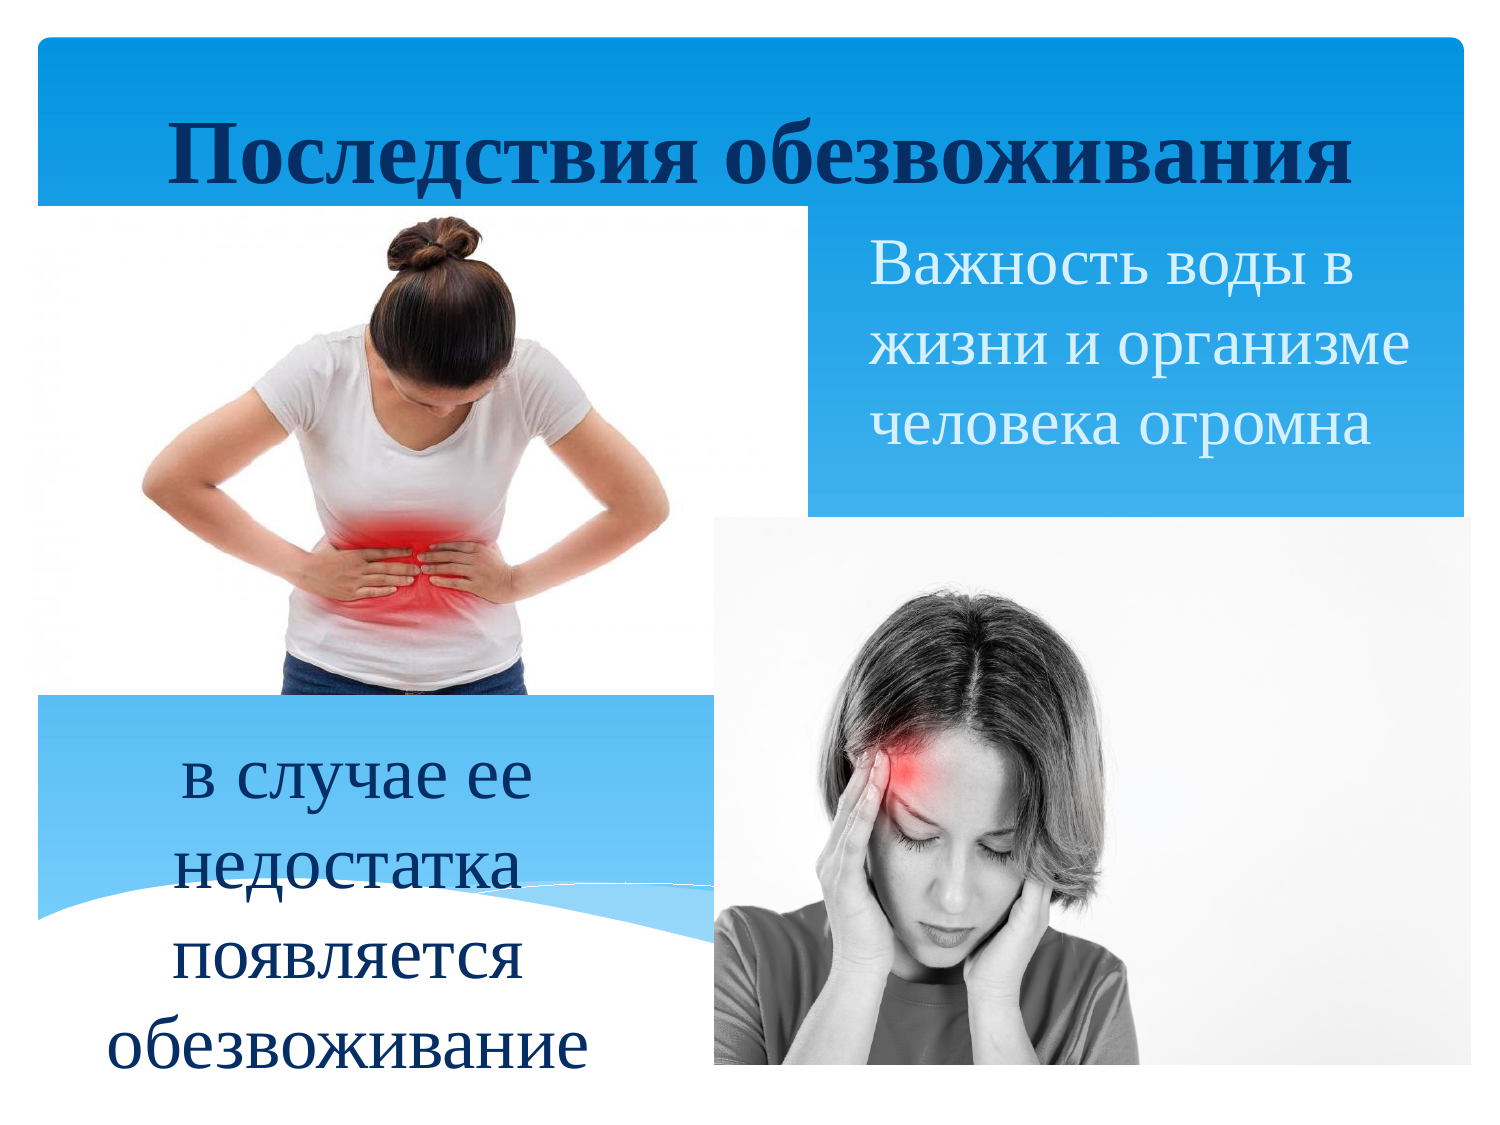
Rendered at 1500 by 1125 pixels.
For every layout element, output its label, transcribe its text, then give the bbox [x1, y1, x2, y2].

text_box в случае ее недостатка появляется обезвоживание [29, 715, 668, 1091]
picture [29, 206, 1471, 1065]
title Последствия обезвоживания [123, 30, 1399, 210]
text_box Важность воды в жизни и организме человека огромна [854, 210, 1446, 466]
